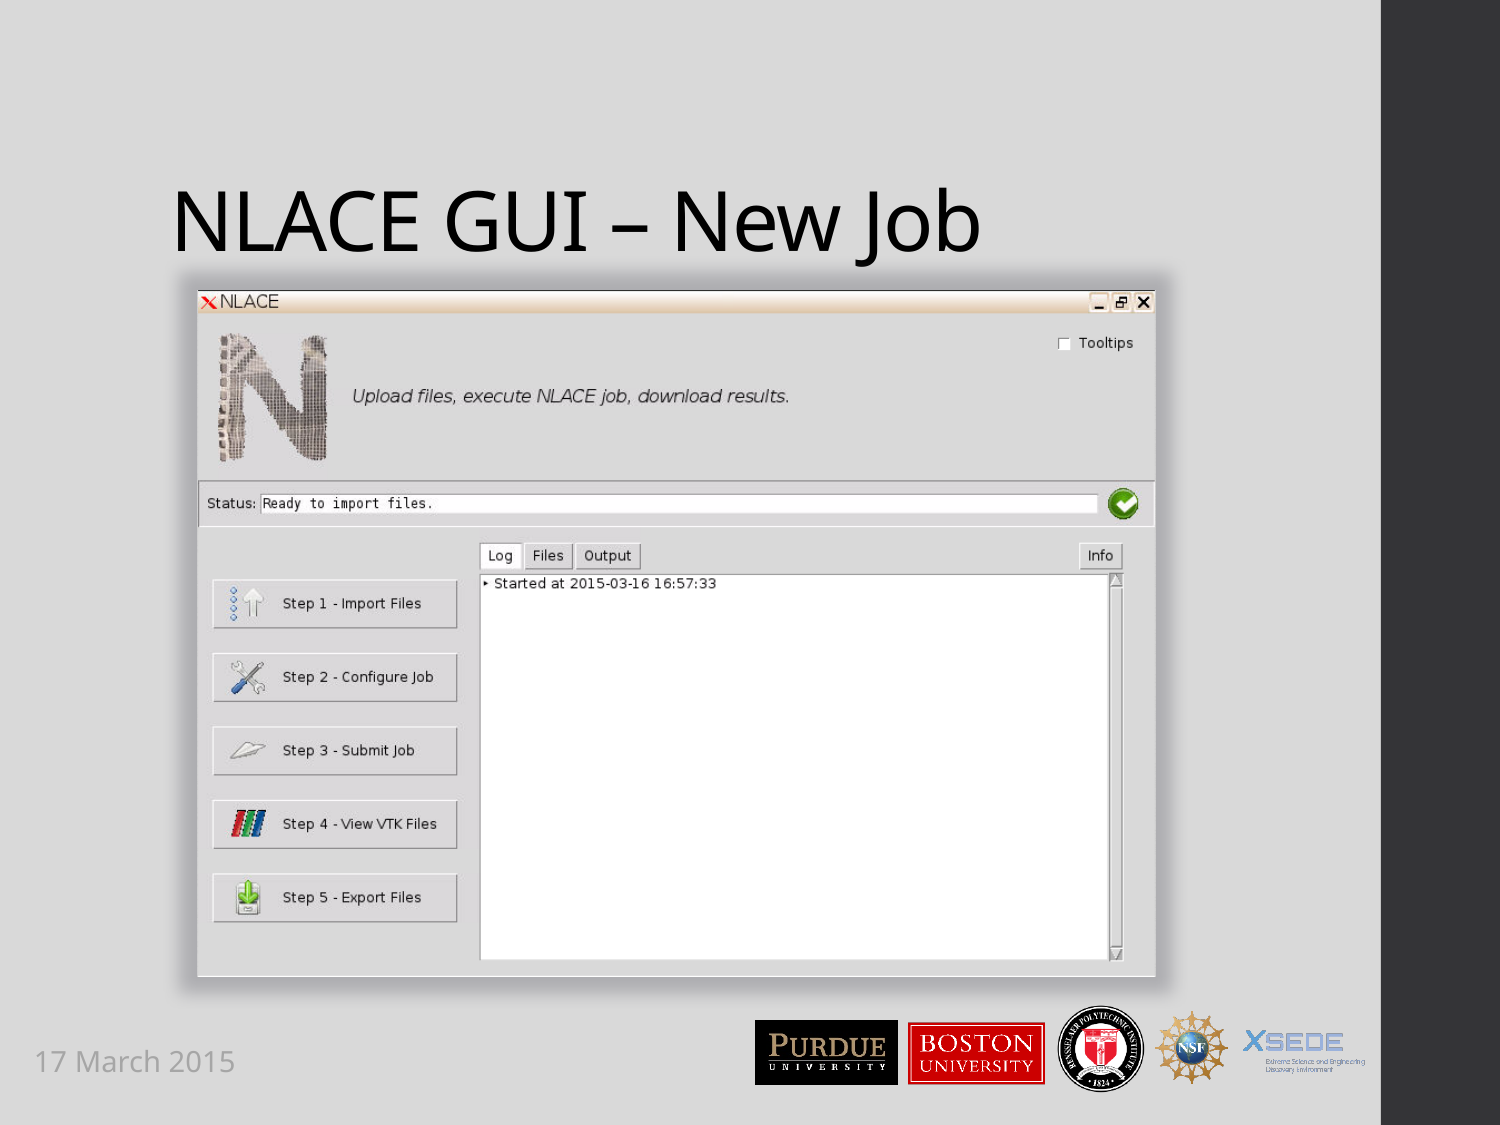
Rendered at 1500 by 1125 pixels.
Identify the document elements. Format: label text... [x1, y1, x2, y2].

text_box 17 March 2015 [18, 1035, 251, 1086]
title NLACE GUI – New Job [155, 60, 1348, 278]
picture [196, 290, 1156, 977]
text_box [755, 1004, 1371, 1094]
